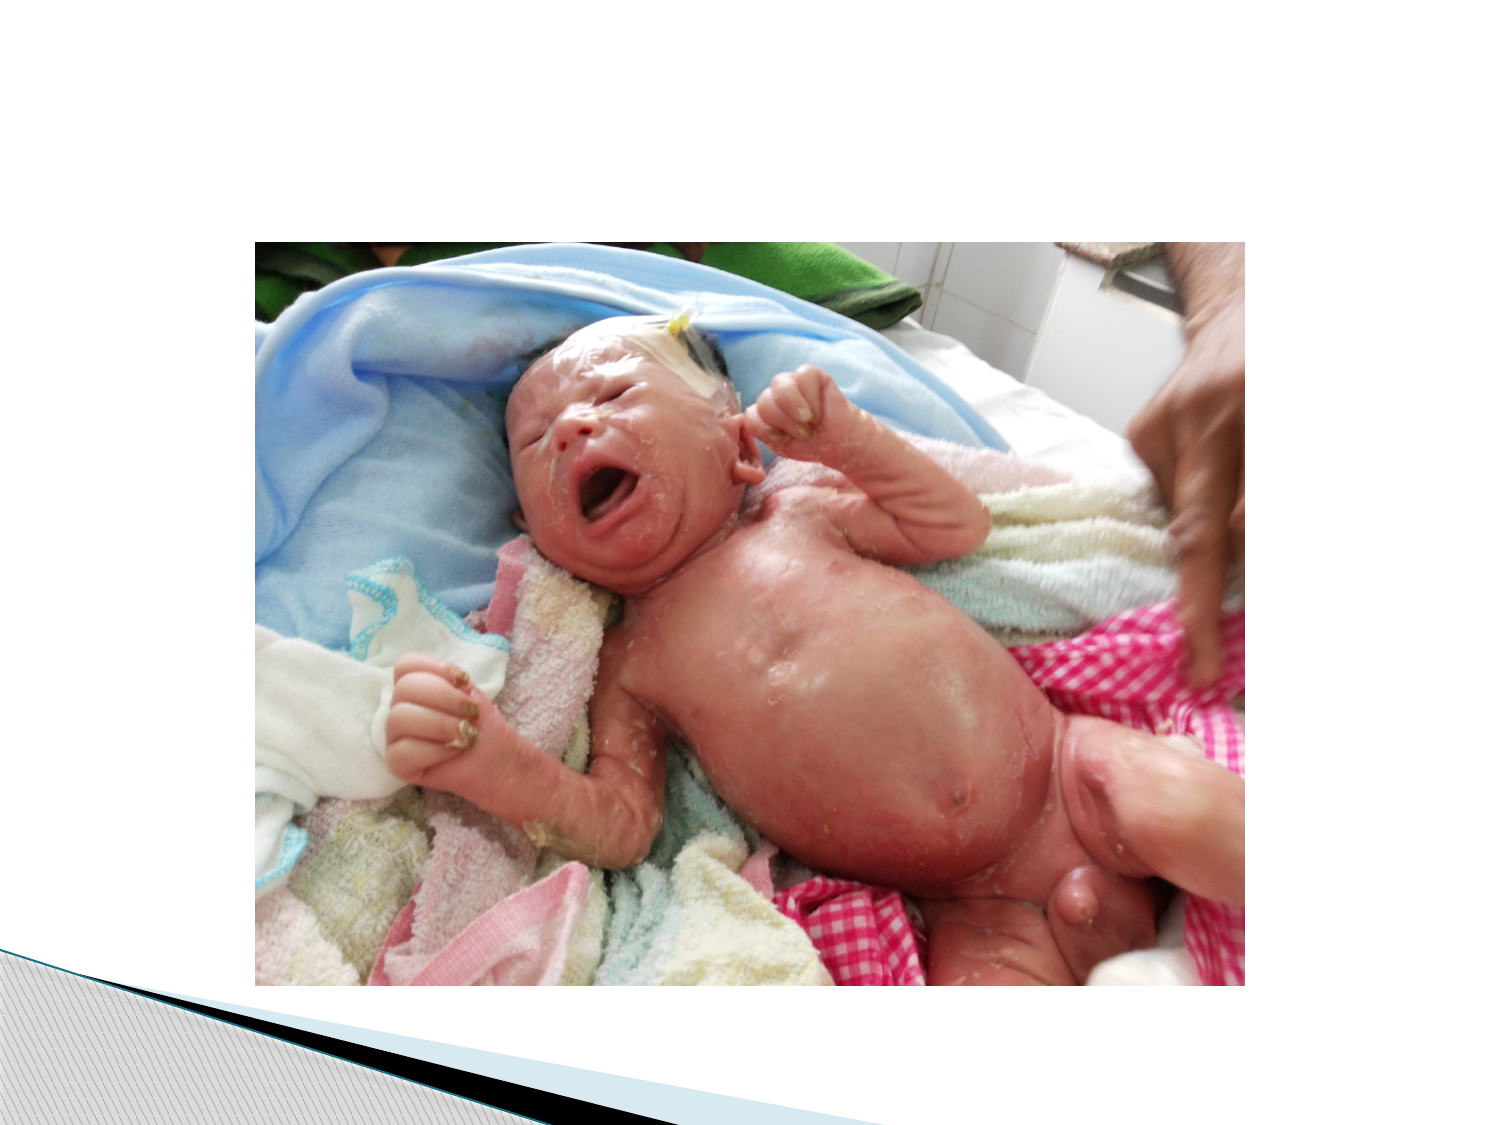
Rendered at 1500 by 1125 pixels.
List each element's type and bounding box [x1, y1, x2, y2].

list [254, 242, 1246, 986]
